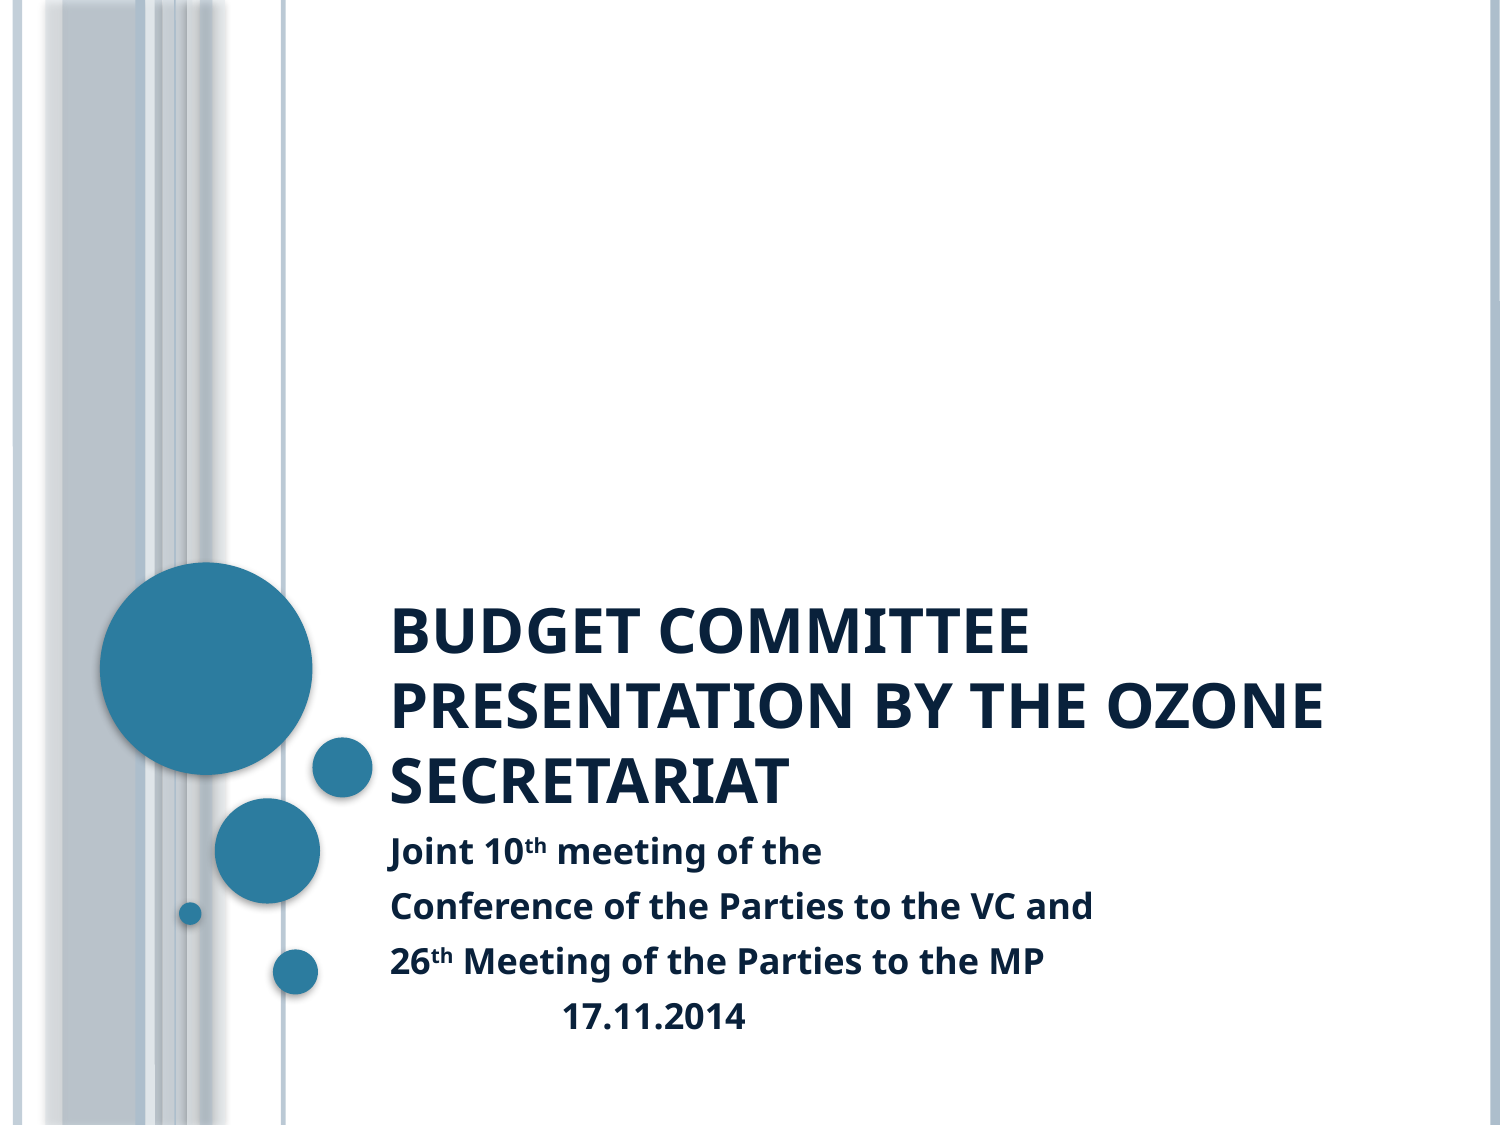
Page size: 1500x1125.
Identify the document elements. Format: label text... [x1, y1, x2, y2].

title Budget Committee Presentation by the Ozone Secretariat [375, 512, 1388, 820]
subtitle Joint 10th meeting of the Conference of the Parties to the VC and 26th Meeting of the Parties to the MP 17.11.2014 [375, 820, 1388, 1046]
